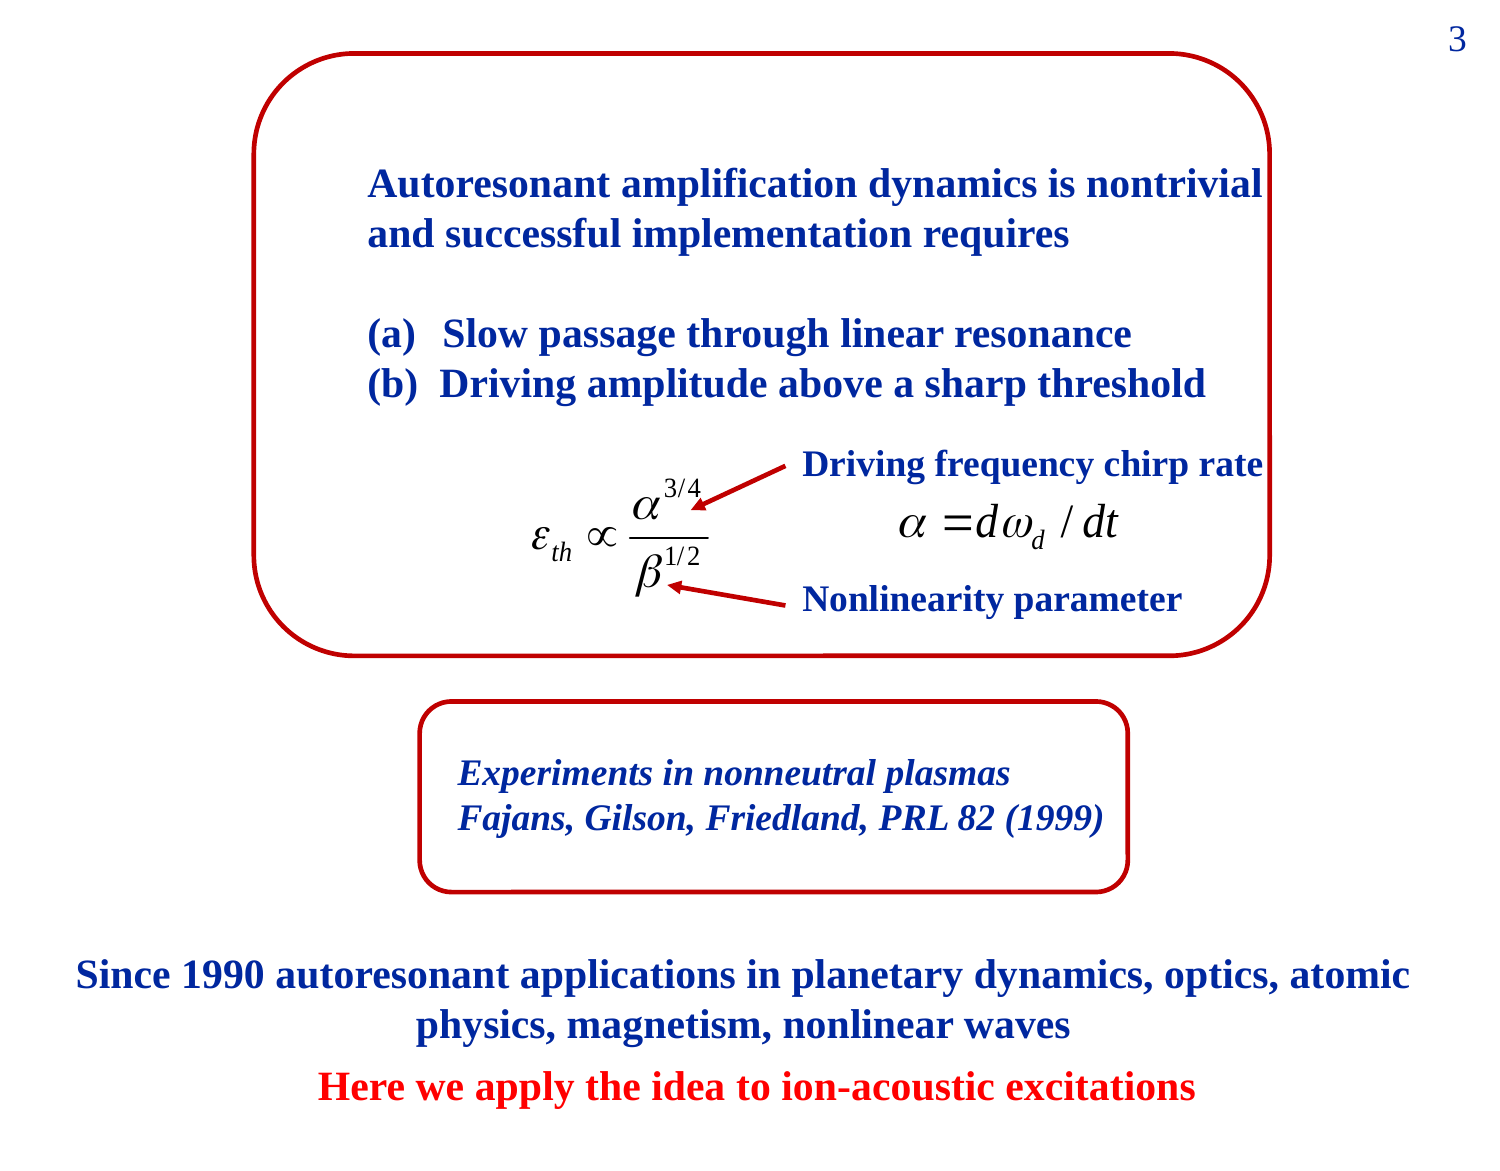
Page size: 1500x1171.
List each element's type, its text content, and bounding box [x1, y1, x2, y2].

text_box 3 [1433, 6, 1482, 66]
text_box Experiments in nonneutral plasmas Fajans, Gilson, Friedland, PRL 82 (1999) [1108, 740, 1353, 891]
text_box Here we apply the idea to ion-acoustic excitations [303, 1050, 1212, 1116]
text_box Since 1990 autoresonant applications in planetary dynamics, optics, atomic physics, magnetism, nonlinear waves [29, 939, 1458, 1054]
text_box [892, 489, 1129, 562]
text_box Autoresonant amplification dynamics is nontrivial and successful implementation requires Slow passage through linear resonance (b) Driving amplitude above a sharp threshold [352, 147, 1279, 413]
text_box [666, 584, 786, 606]
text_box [690, 465, 786, 511]
text_box [253, 53, 1270, 656]
text_box Driving frequency chirp rate Nonlinearity parameter [787, 431, 1279, 627]
text_box [419, 701, 1128, 893]
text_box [523, 465, 718, 606]
